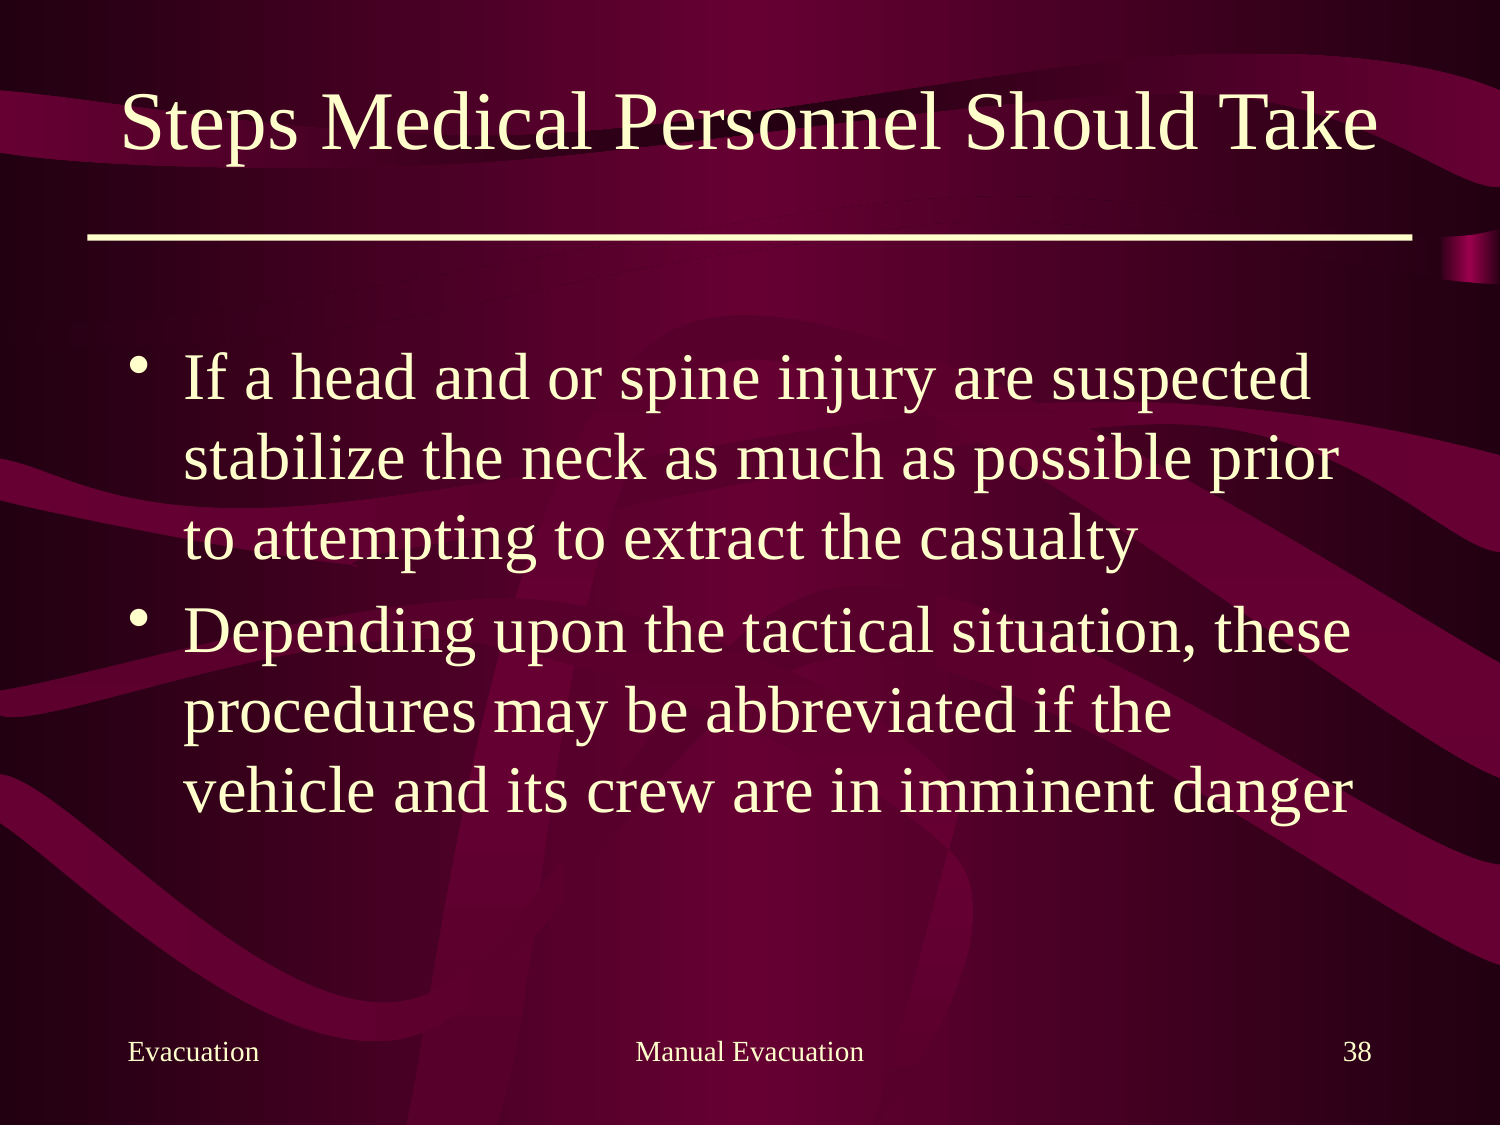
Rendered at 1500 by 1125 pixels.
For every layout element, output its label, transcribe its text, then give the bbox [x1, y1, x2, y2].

footer Manual Evacuation [512, 1025, 988, 1100]
list If a head and or spine injury are suspected stabilize the neck as much as possible prior to attempting to extract the casualty Depending upon the tactical situation, these procedures may be abbreviated if the vehicle and its crew are in imminent danger [112, 324, 1388, 1000]
slide_number Evacuation [112, 1025, 425, 1100]
title Steps Medical Personnel Should Take [0, 22, 1500, 210]
slide_number 38 [1074, 1025, 1388, 1100]
